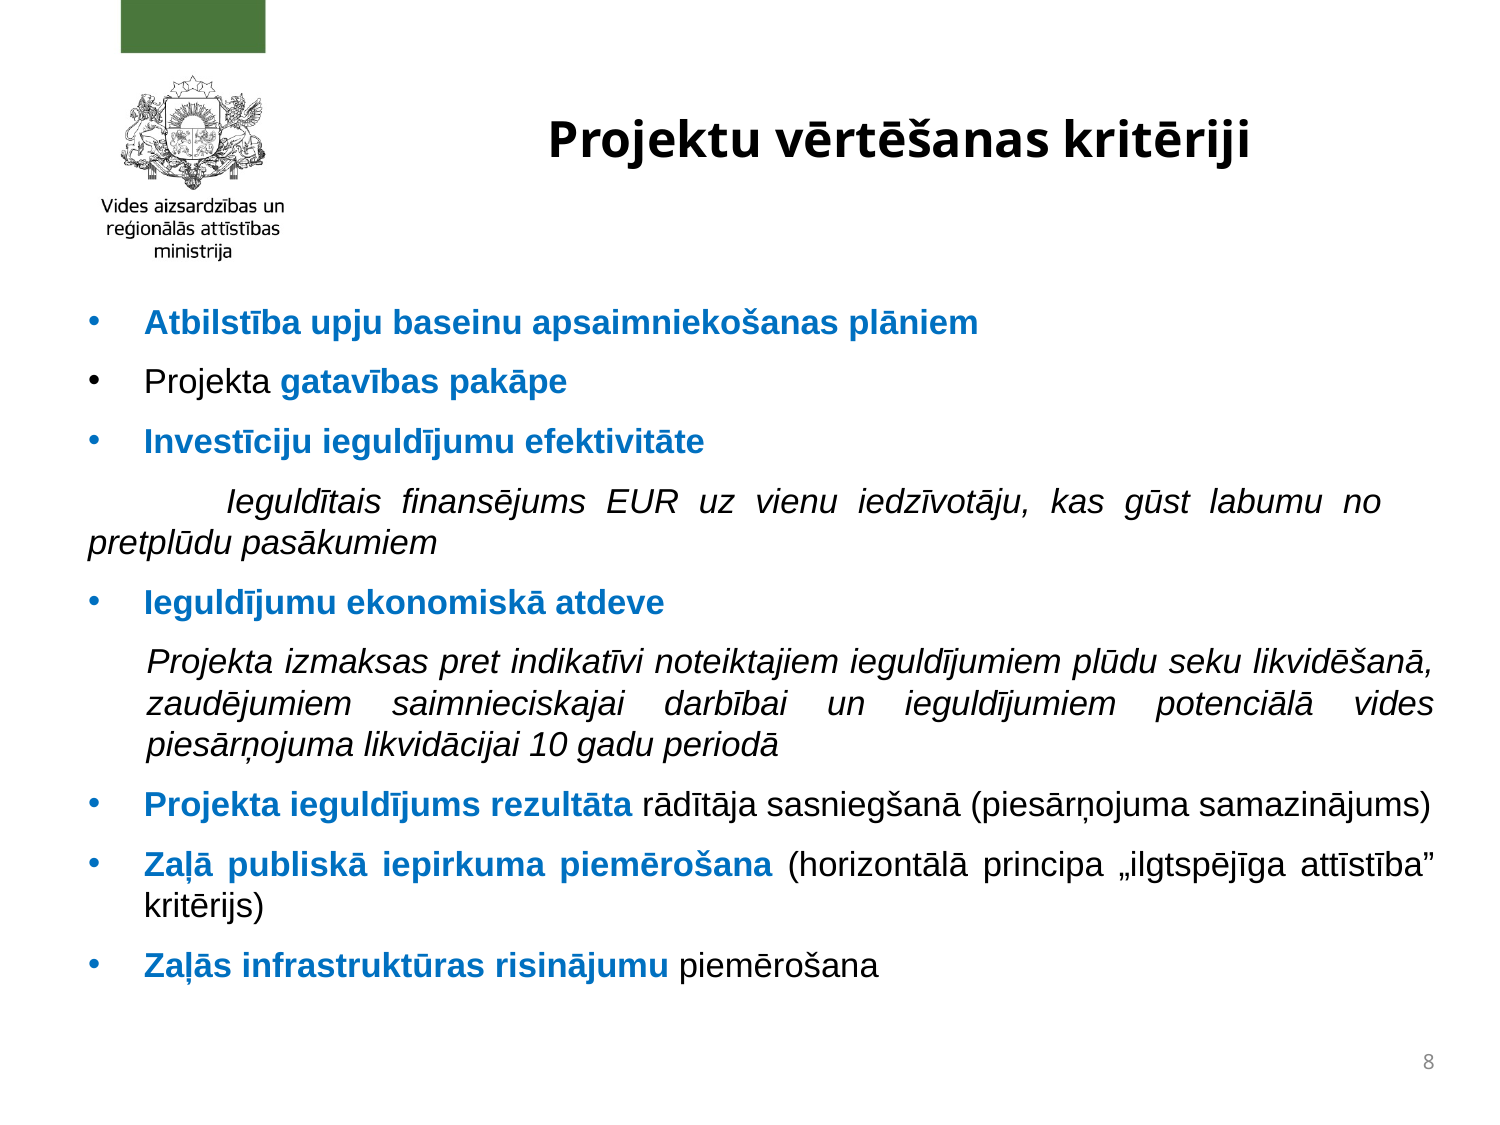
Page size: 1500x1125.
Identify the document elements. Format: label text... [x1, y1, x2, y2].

slide_number 8 [1400, 1037, 1450, 1088]
list Atbilstība upju baseinu apsaimniekošanas plāniem Projekta gatavības pakāpe Investīciju ieguldījumu efektivitāte Ieguldītais finansējums EUR uz vienu iedzīvotāju, kas gūst labumu no pretplūdu pasākumiem Ieguldījumu ekonomiskā atdeve Projekta izmaksas pret indikatīvi noteiktajiem ieguldījumiem plūdu seku likvidēšanā, zaudējumiem saimnieciskajai darbībai un ieguldījumiem potenciālā vides piesārņojuma likvidācijai 10 gadu periodā Projekta ieguldījums rezultāta rādītāja sasniegšanā (piesārņojuma samazinājums) Zaļā publiskā iepirkuma piemērošana (horizontālā principa „ilgtspējīga attīstība” kritērijs) Zaļās infrastruktūras risinājumu piemērošana [72, 291, 1451, 1010]
title Projektu vērtēšanas kritēriji [399, 99, 1401, 198]
picture [48, 0, 338, 321]
